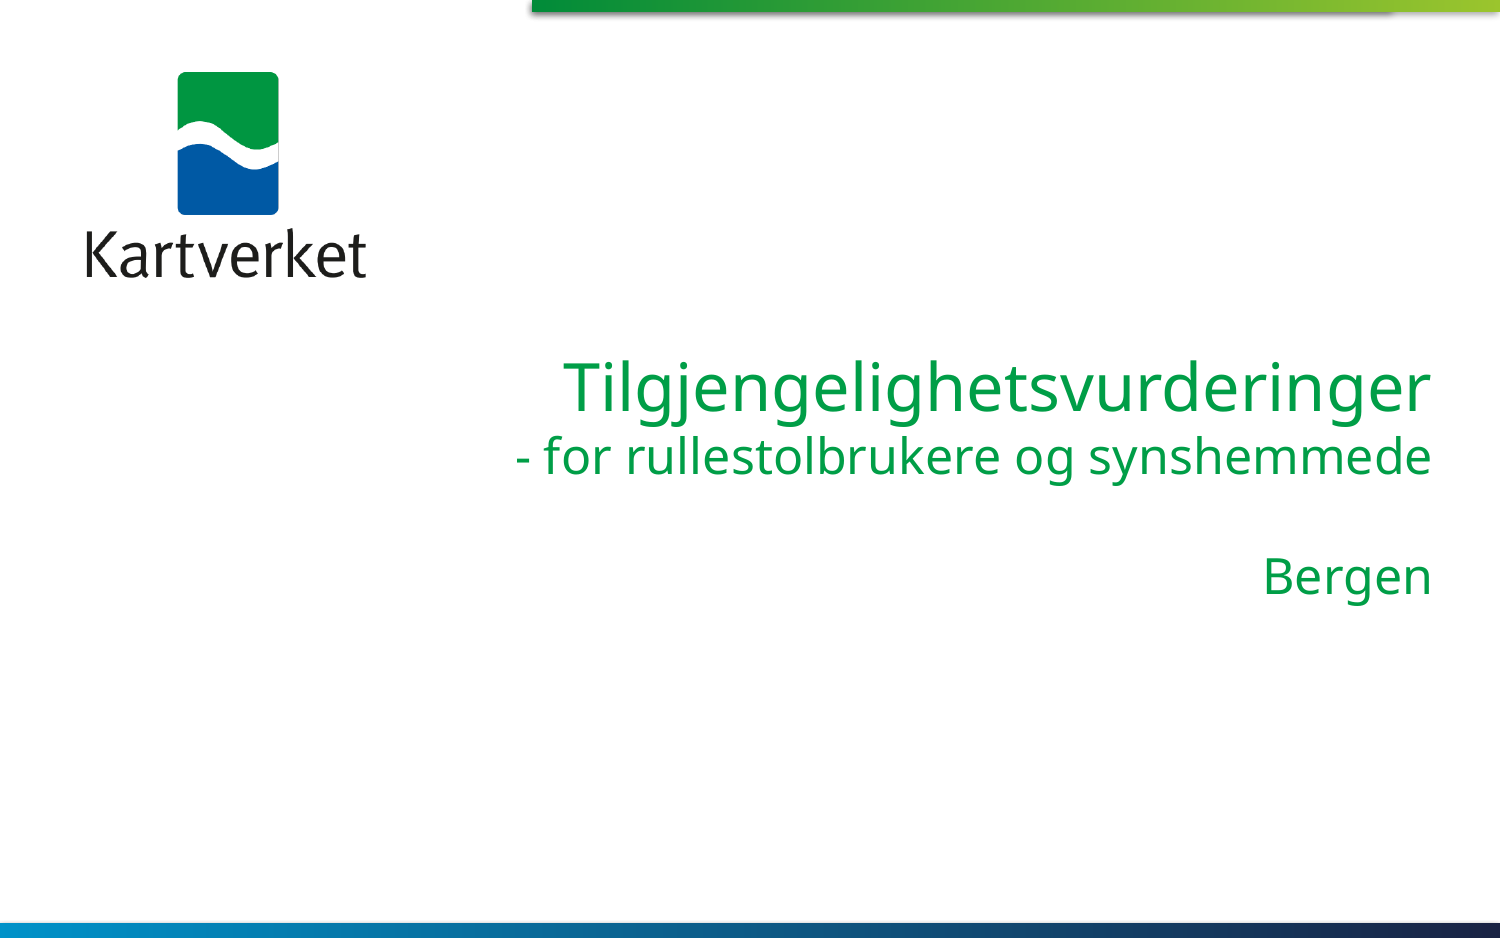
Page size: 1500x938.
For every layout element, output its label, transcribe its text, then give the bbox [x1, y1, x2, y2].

text_box Tilgjengelighetsvurderinger - for rullestolbrukere og synshemmede Bergen [66, 337, 1449, 613]
